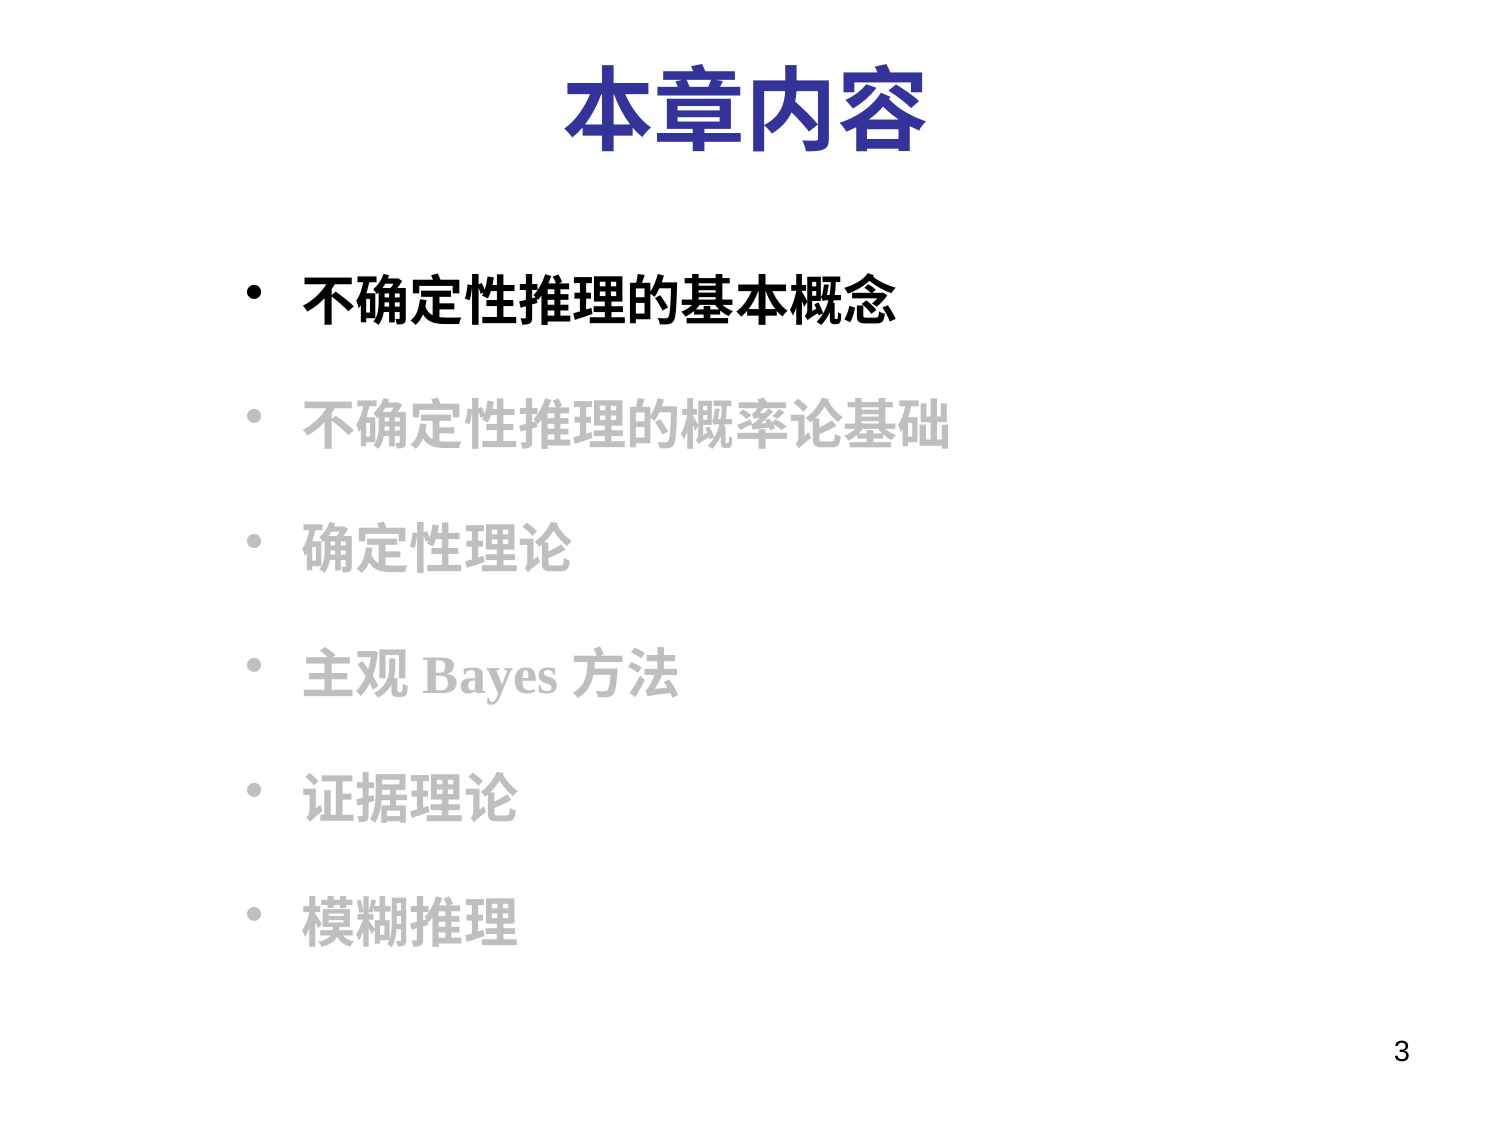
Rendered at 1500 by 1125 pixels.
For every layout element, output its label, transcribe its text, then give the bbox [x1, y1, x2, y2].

list 不确定性推理的基本概念 不确定性推理的概率论基础 确定性理论 主观Bayes方法 证据理论 模糊推理 [230, 225, 1306, 962]
slide_number 3 [1074, 1024, 1425, 1103]
title 本章内容 [70, 13, 1421, 201]
